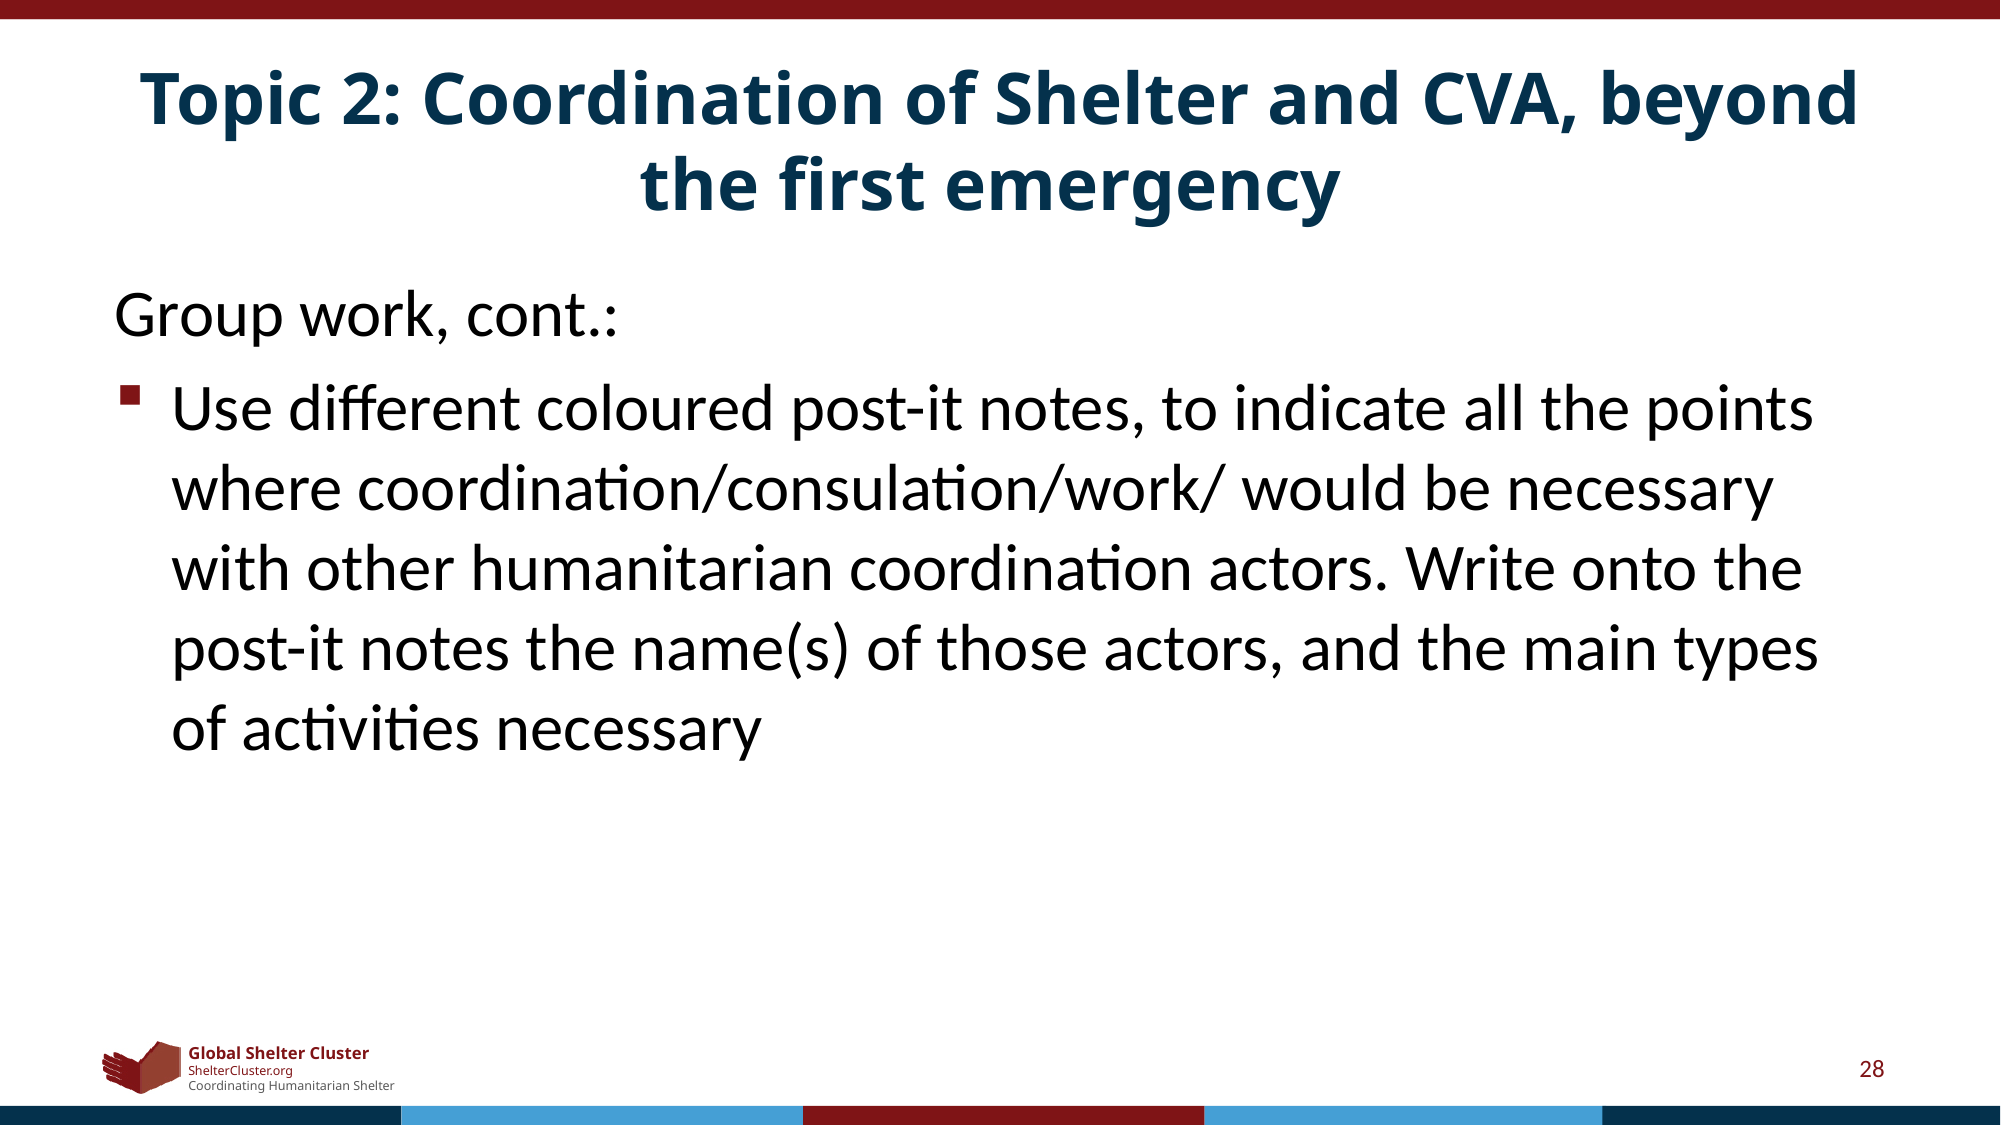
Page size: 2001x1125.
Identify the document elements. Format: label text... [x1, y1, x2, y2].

picture [102, 1041, 181, 1094]
list Group work, cont.: Use different coloured post-it notes, to indicate all the points where coordination/consulation/work/ would be necessary with other humanitarian coordination actors. Write onto the post-it notes the name(s) of those actors, and the main types of activities necessary [99, 262, 1900, 791]
slide_number 28 [1433, 1037, 1900, 1098]
title Topic 2: Coordination of Shelter and CVA, beyond the first emergency [99, 45, 1900, 233]
